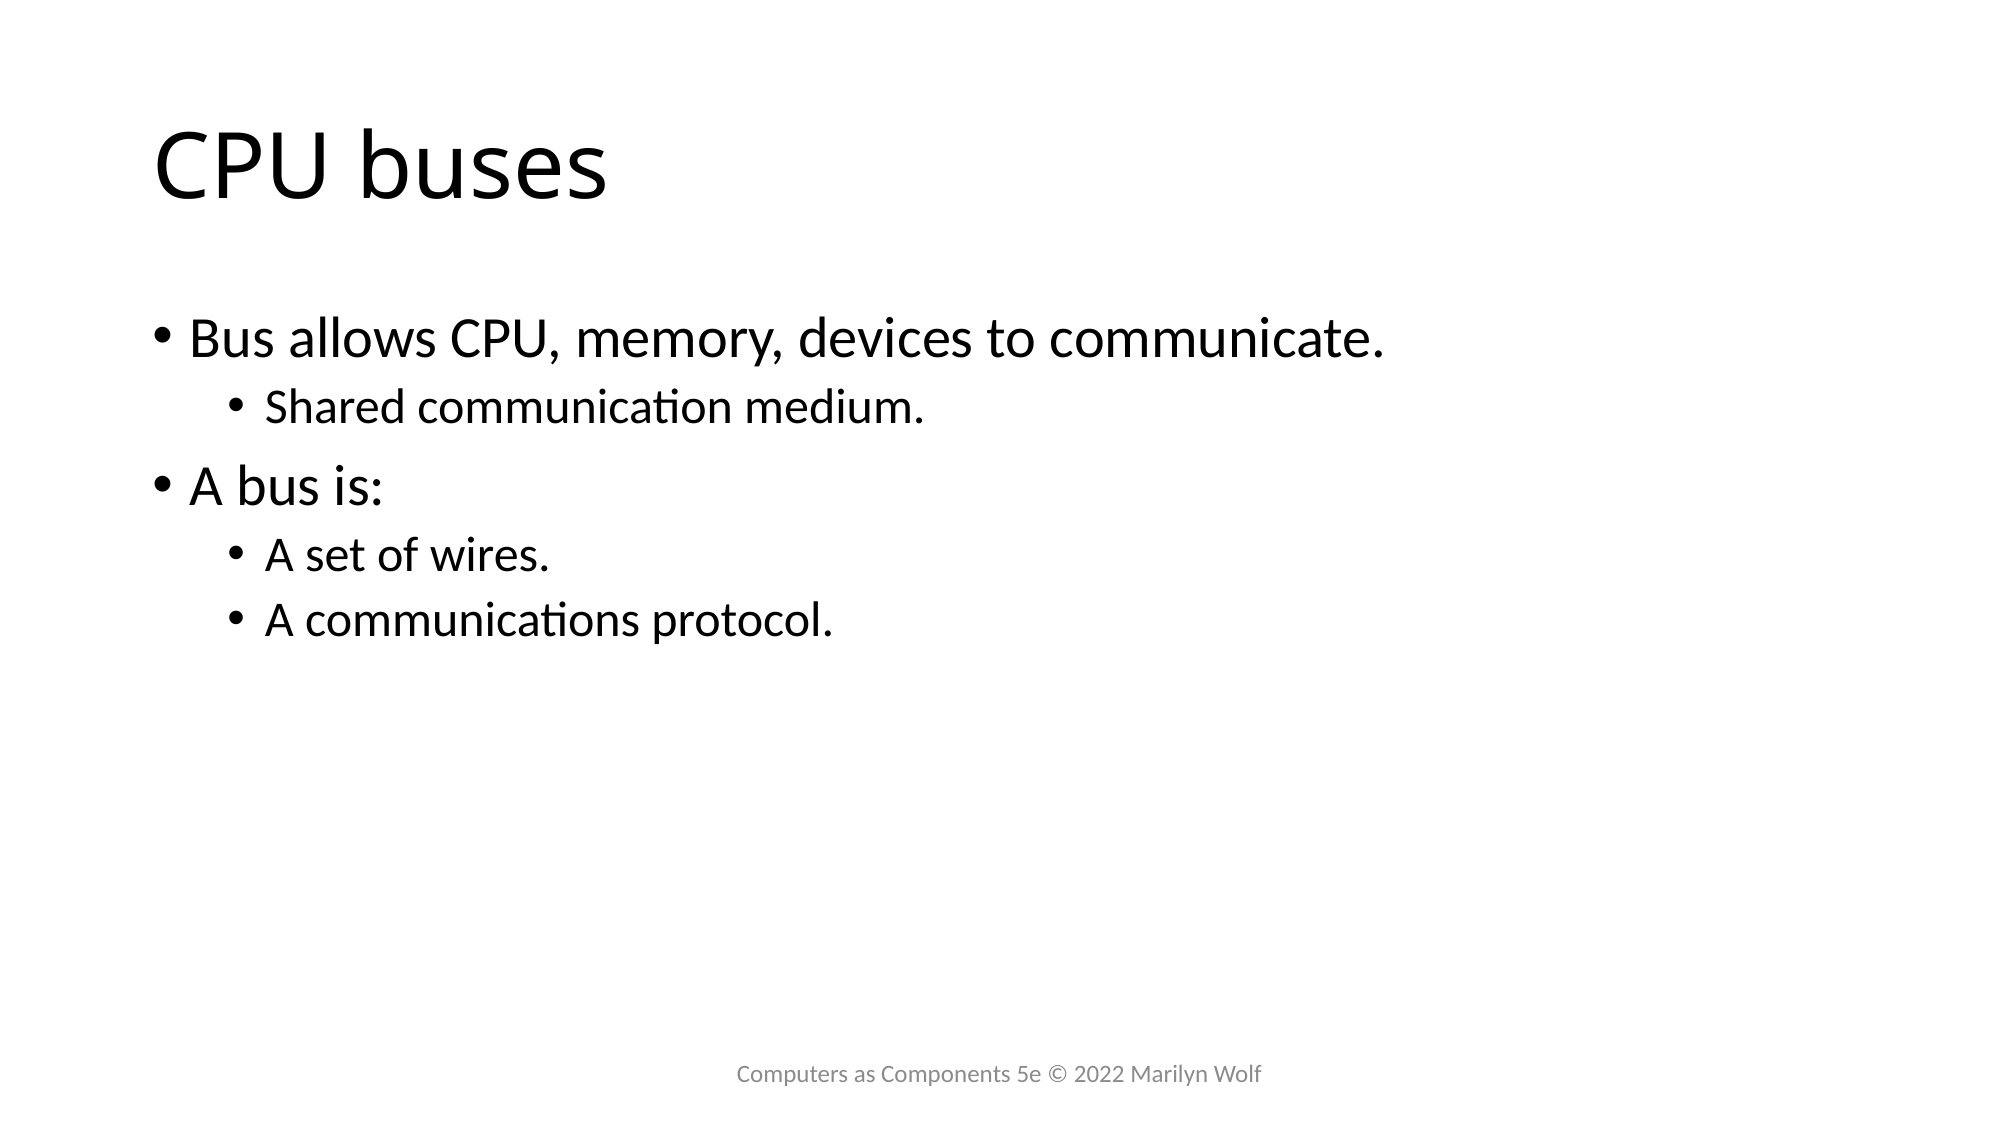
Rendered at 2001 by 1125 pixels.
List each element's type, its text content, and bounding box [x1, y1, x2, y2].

title CPU buses [137, 59, 1863, 278]
list Bus allows CPU, memory, devices to communicate. Shared communication medium. A bus is: A set of wires. A communications protocol. [137, 299, 1863, 1014]
footer Computers as Components 5e © 2022 Marilyn Wolf [662, 1042, 1338, 1103]
